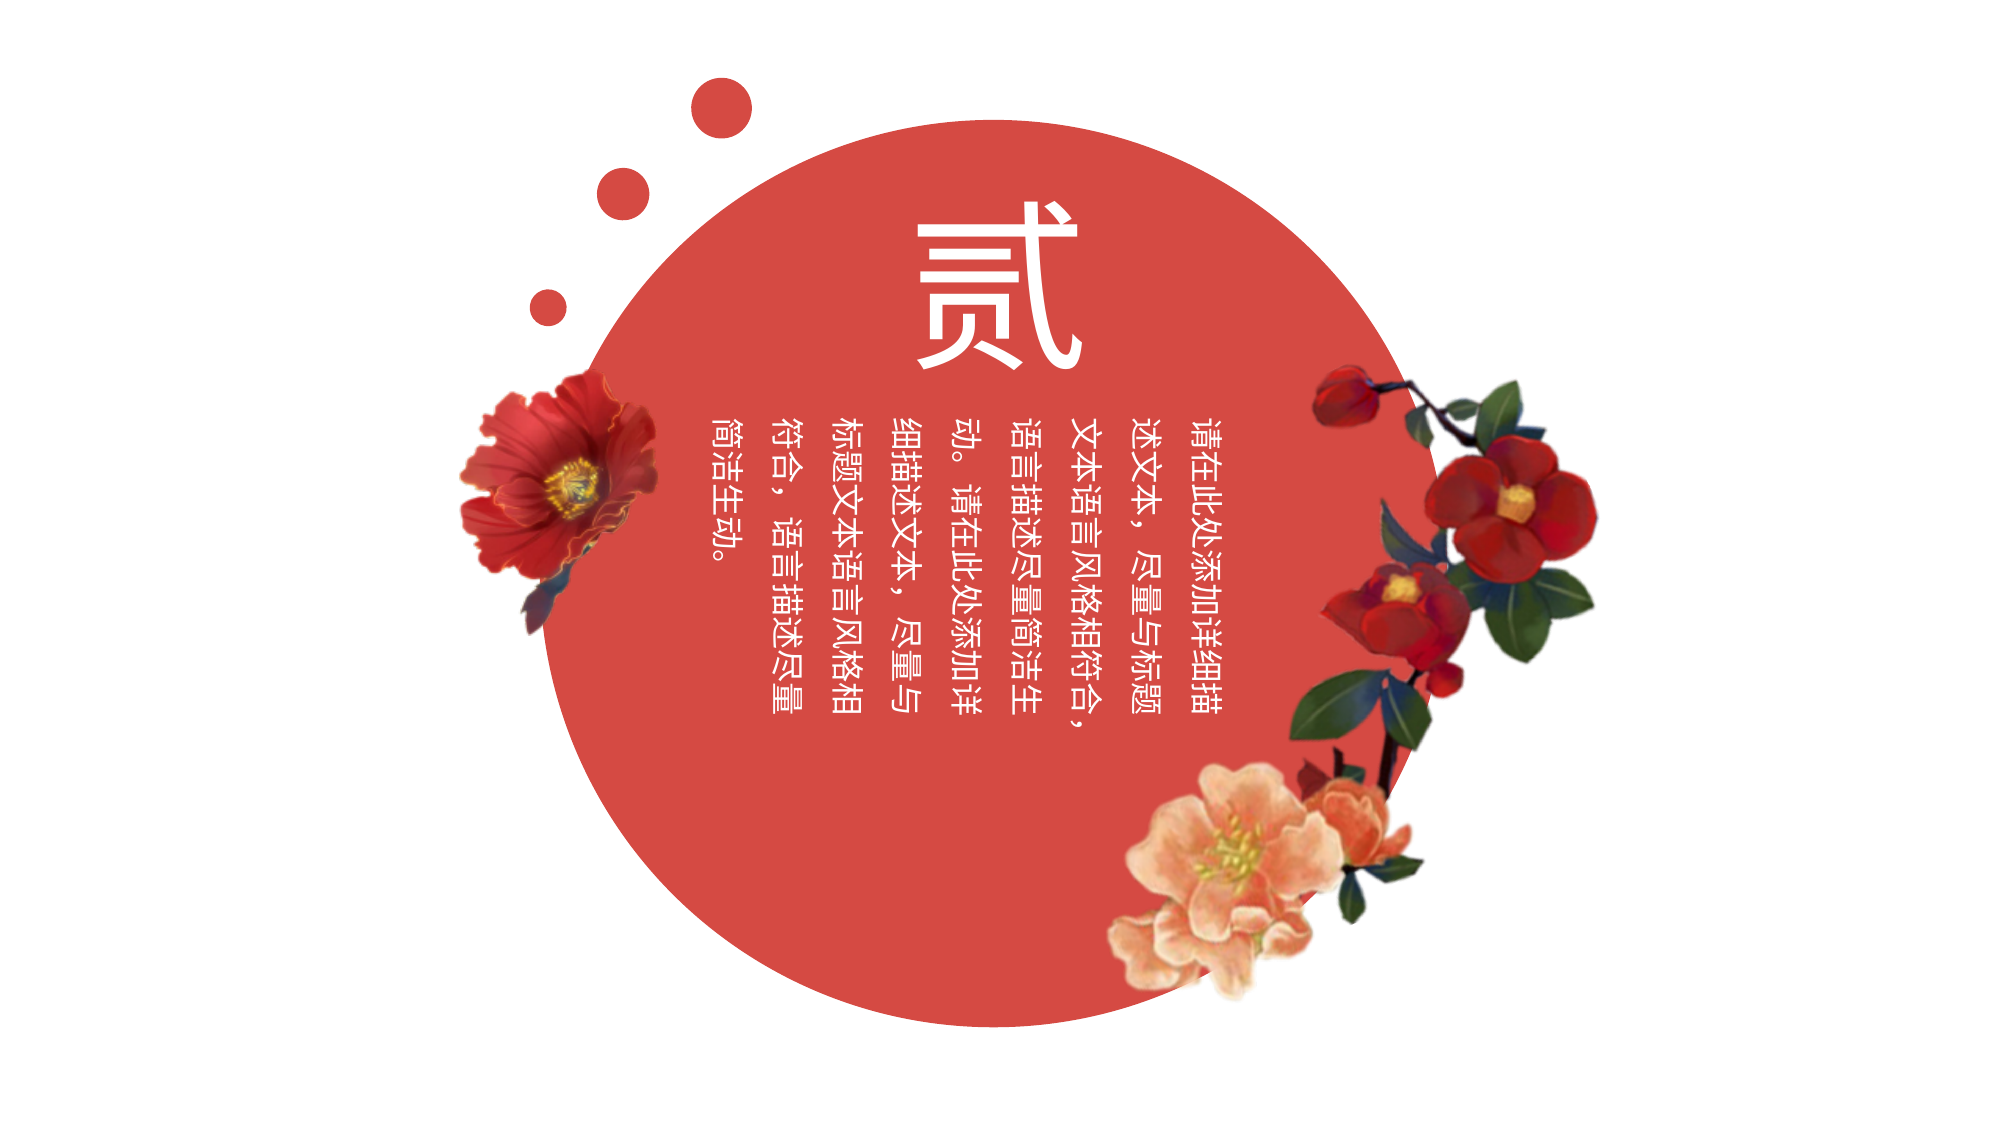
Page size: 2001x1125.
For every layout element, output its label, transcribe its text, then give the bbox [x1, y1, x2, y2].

text_box [690, 76, 753, 140]
text_box 请在此处添加详细描述文本，尽量与标题文本语言风格相符合，语言描述尽量简洁生动。请在此处添加详细描述文本，尽量与标题文本语言风格相符合，语言描述尽量简洁生动。 [740, 402, 1099, 760]
text_box 贰 [891, 164, 1105, 400]
picture [1018, 293, 1714, 1004]
picture [458, 368, 660, 636]
text_box [528, 288, 568, 328]
text_box [595, 166, 651, 222]
text_box [543, 118, 1387, 1029]
